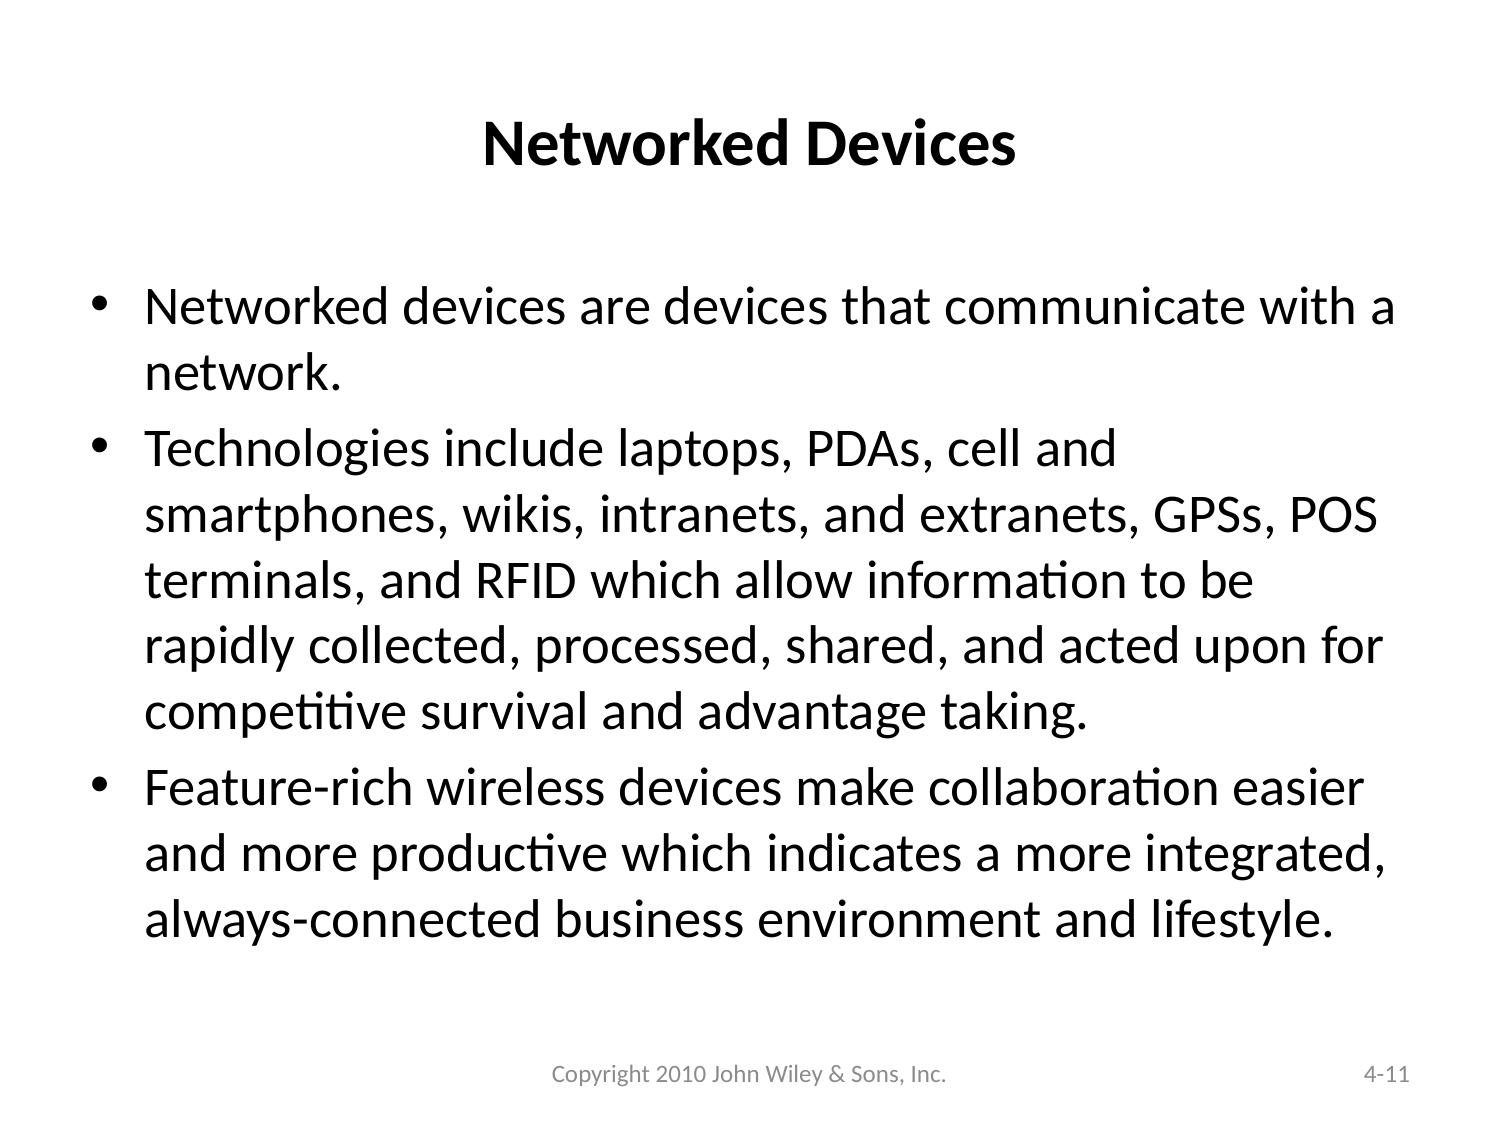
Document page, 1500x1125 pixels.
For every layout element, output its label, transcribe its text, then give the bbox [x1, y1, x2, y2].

title Networked Devices [75, 45, 1425, 233]
list Networked devices are devices that communicate with a network. Technologies include laptops, PDAs, cell and smartphones, wikis, intranets, and extranets, GPSs, POS terminals, and RFID which allow information to be rapidly collected, processed, shared, and acted upon for competitive survival and advantage taking. Feature-rich wireless devices make collaboration easier and more productive which indicates a more integrated, always-connected business environment and lifestyle. [75, 262, 1425, 1005]
slide_number 4-11 [1074, 1042, 1425, 1103]
footer Copyright 2010 John Wiley & Sons, Inc. [512, 1042, 988, 1103]
